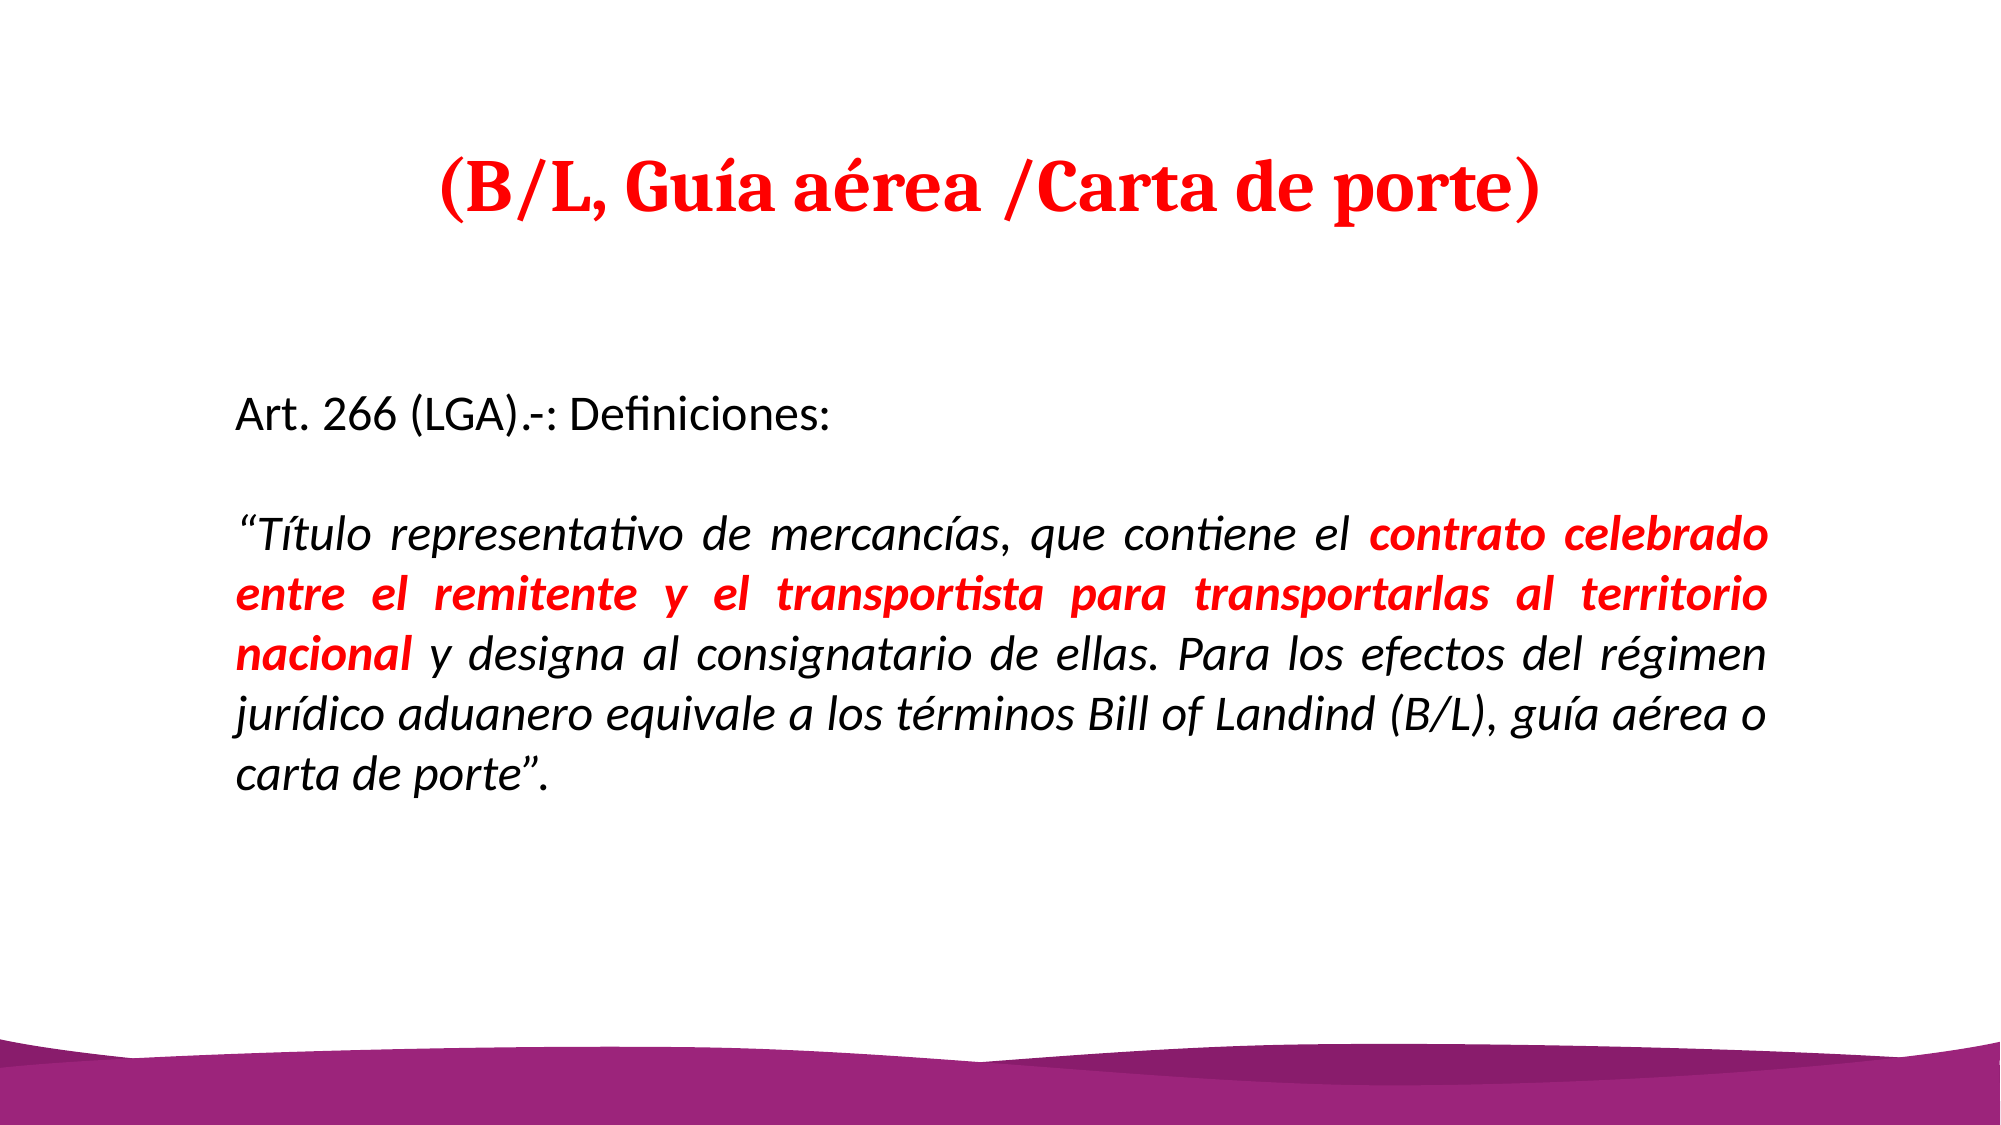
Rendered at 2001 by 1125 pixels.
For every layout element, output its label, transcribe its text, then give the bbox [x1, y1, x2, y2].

text_box Art. 266 (LGA).-: Definiciones: “Título representativo de mercancías, que contiene el contrato celebrado entre el remitente y el transportista para transportarlas al territorio nacional y designa al consignatario de ellas. Para los efectos del régimen jurídico aduanero equivale a los términos Bill of Landind (B/L), guía aérea o carta de porte”. [220, 373, 1784, 808]
title (B/L, Guía aérea /Carta de porte) [127, 27, 1853, 245]
